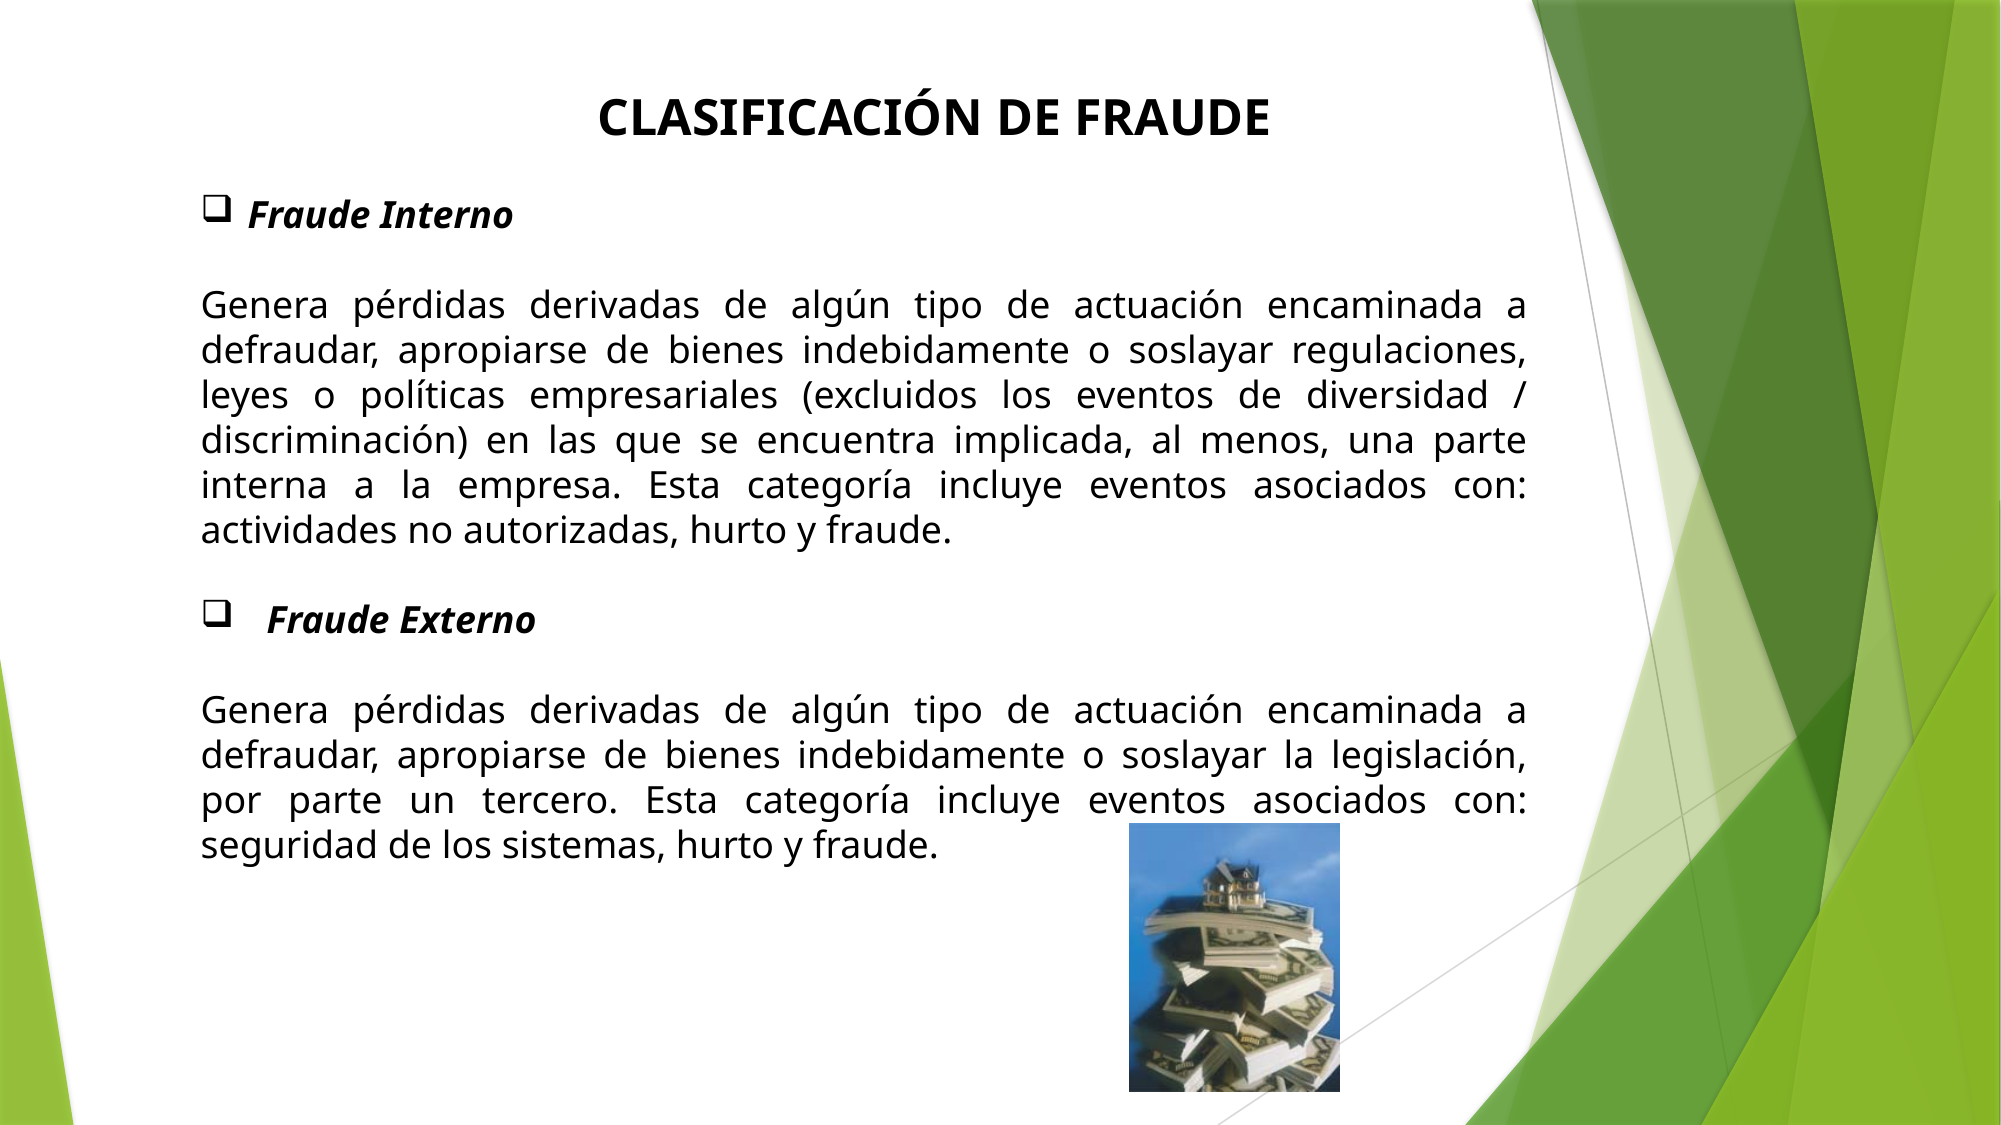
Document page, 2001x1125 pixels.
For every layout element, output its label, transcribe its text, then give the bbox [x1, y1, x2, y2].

text_box Fraude Interno Genera pérdidas derivadas de algún tipo de actuación encaminada a defraudar, apropiarse de bienes indebidamente o soslayar regulaciones, leyes o políticas empresariales (excluidos los eventos de diversidad / discriminación) en las que se encuentra implicada, al menos, una parte interna a la empresa. Esta categoría incluye eventos asociados con: actividades no autorizadas, hurto y fraude. Fraude Externo Genera pérdidas derivadas de algún tipo de actuación encaminada a defraudar, apropiarse de bienes indebidamente o soslayar la legislación, por parte un tercero. Esta categoría incluye eventos asociados con: seguridad de los sistemas, hurto y fraude. [185, 183, 1544, 874]
text_box CLASIFICACIÓN DE FRAUDE [326, 78, 1544, 153]
picture [1129, 823, 1340, 1092]
